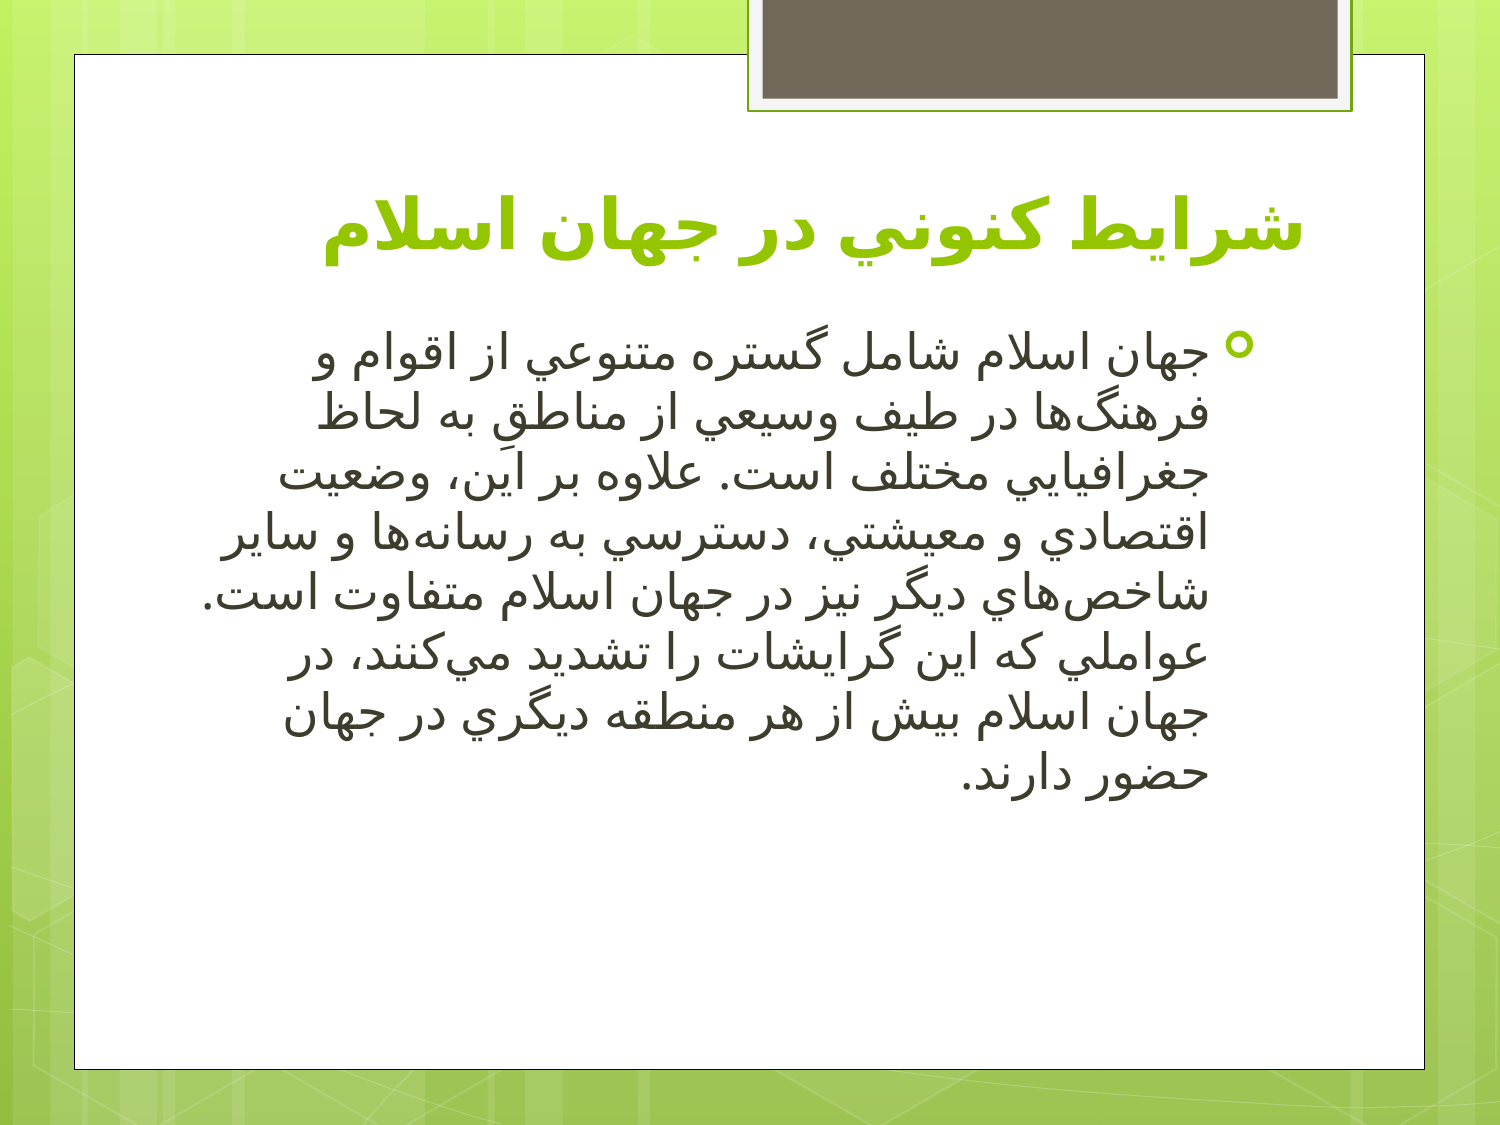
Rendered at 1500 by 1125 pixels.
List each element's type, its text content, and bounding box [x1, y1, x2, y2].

title شرايط کنوني در جهان اسلام [171, 168, 1324, 357]
list جهان اسلام شامل گستره متنوعي از اقوام و فرهنگ‌ها در طيف وسيعي از مناطقِ به لحاظ جغرافيايي مختلف است. علاوه بر اين، وضعيت اقتصادي و معيشتي، دسترسي به رسانه‌ها و ساير شاخص‌هاي ديگر نيز در جهان اسلام متفاوت است. عواملي که اين گرايشات را تشديد مي‌کنند، در جهان اسلام بيش از هر منطقه ديگري در جهان حضور دارند. [171, 312, 1283, 957]
